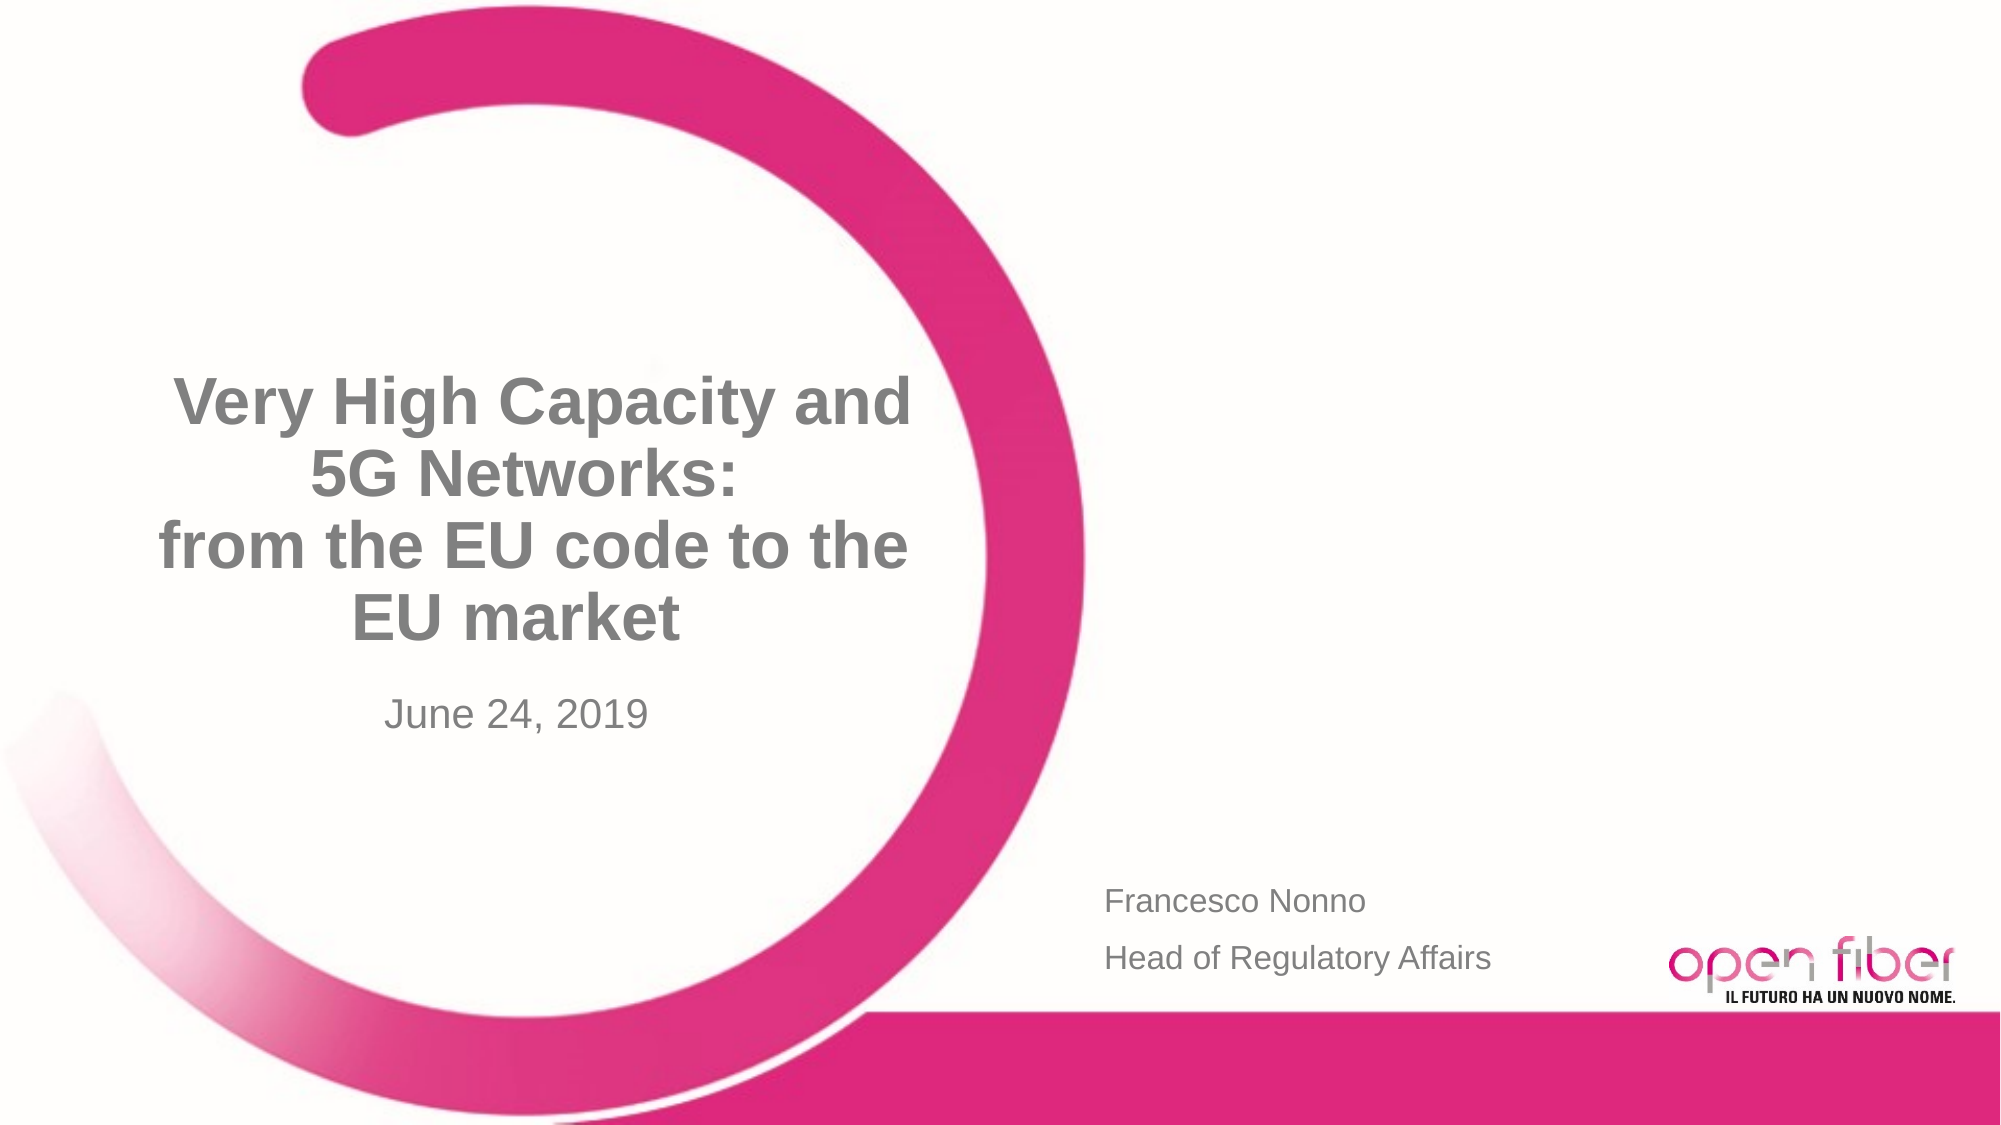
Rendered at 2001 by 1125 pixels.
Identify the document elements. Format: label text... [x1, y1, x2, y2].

picture [0, 0, 2001, 1125]
subtitle June 24, 2019 [178, 684, 854, 794]
title Very High Capacity and 5G Networks: from the EU code to the EU market [111, 278, 958, 663]
text_box Francesco Nonno Head of Regulatory Affairs [1089, 876, 1706, 998]
